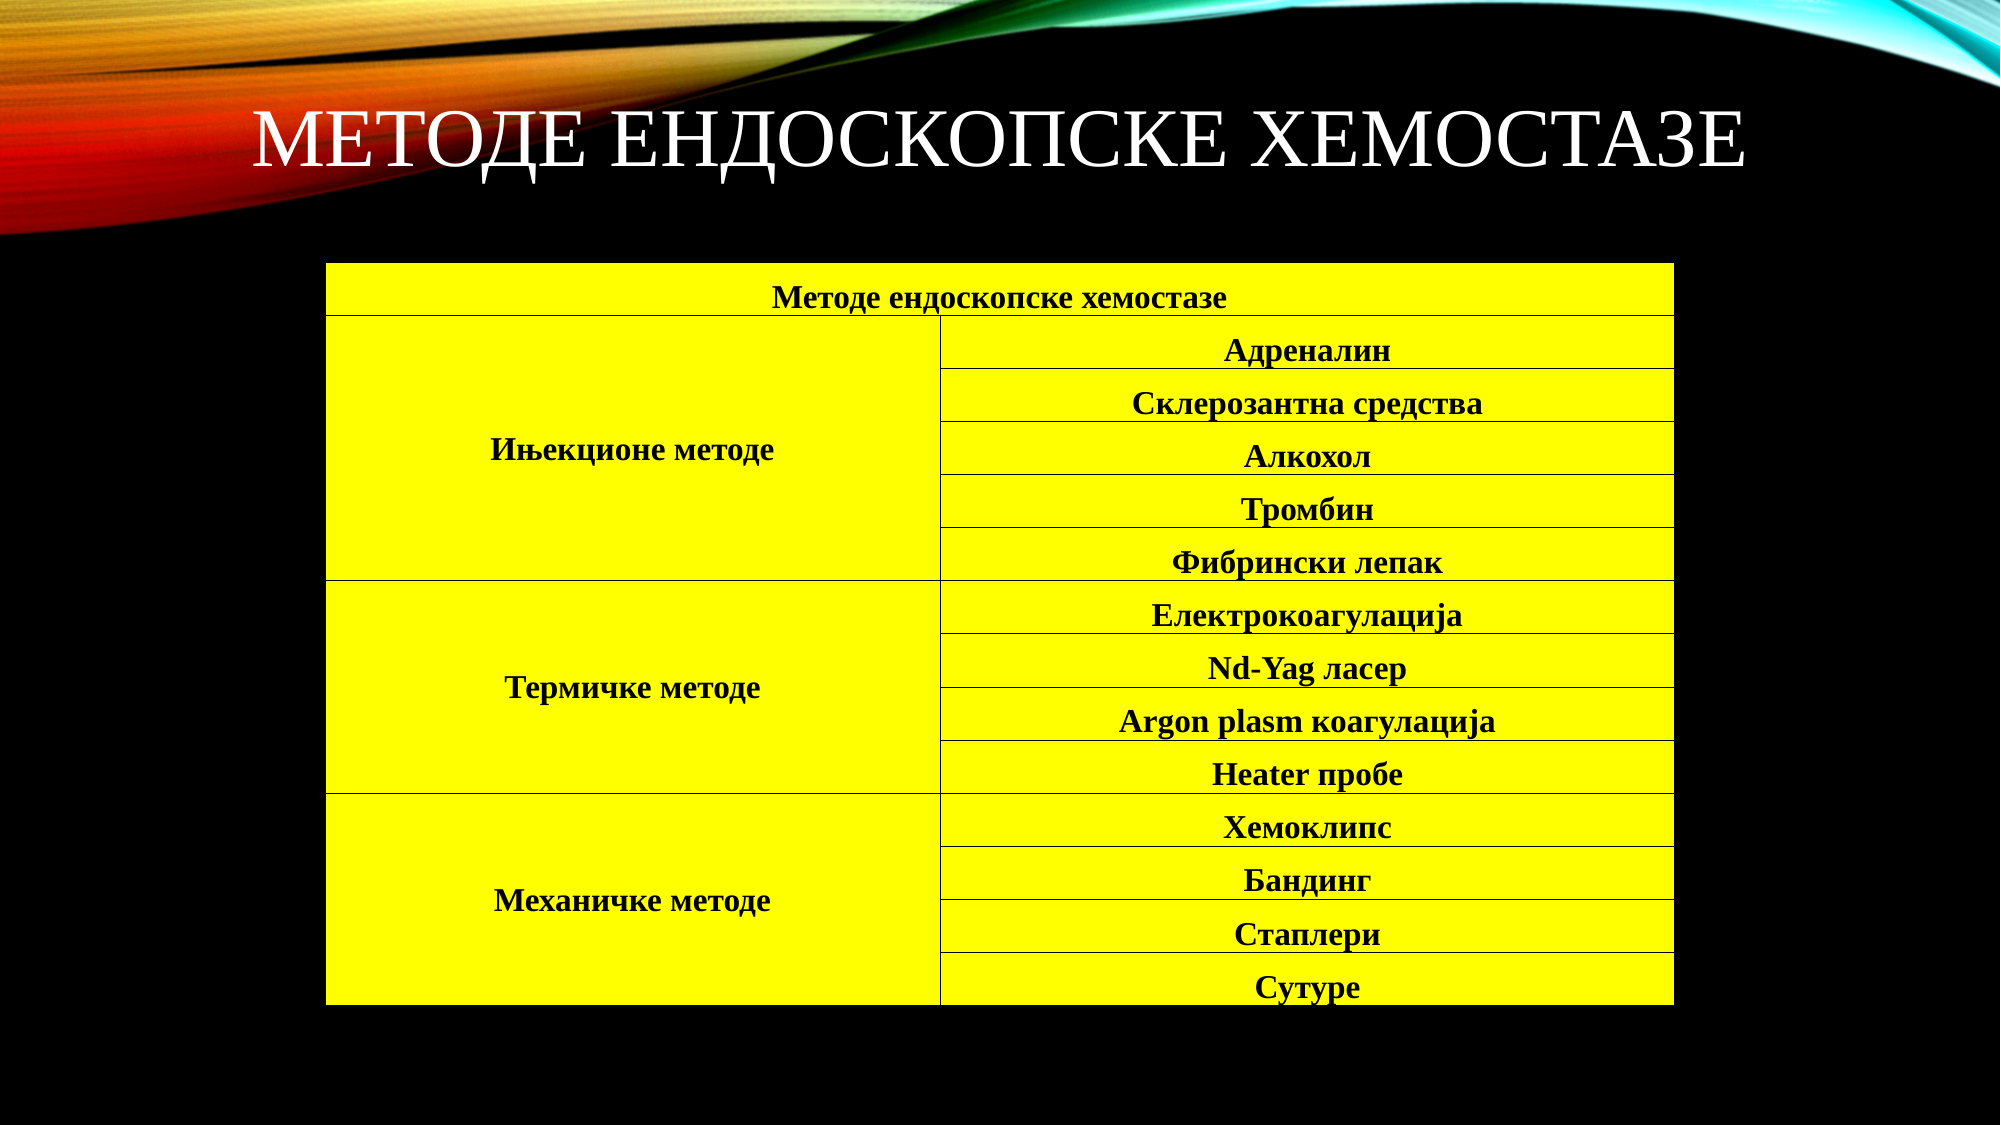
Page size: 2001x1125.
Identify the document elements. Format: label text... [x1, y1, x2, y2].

table_cell Механичке методе [326, 794, 940, 1005]
title Методе ендоскопске хемостазе [99, 45, 1900, 233]
table_cell Алкохол [941, 422, 1674, 474]
picture [0, 0, 2000, 237]
table_cell Сутуре [941, 953, 1674, 1005]
table_cell Хемоклипс [941, 794, 1674, 846]
table_cell Адреналин [941, 316, 1674, 368]
table_cell Ињекционе методе [326, 316, 940, 580]
table_header Методе ендоскопске хемостазе [326, 263, 1674, 315]
table_cell Тромбин [941, 475, 1674, 527]
table_cell Argon plasm коагулација [941, 688, 1674, 740]
table_cell Термичке методе [326, 581, 940, 793]
table_cell Heater пробе [941, 741, 1674, 793]
table_cell Фибрински лепак [941, 528, 1674, 580]
table_cell Стаплери [941, 900, 1674, 952]
table_cell Бандинг [941, 847, 1674, 899]
table_cell Nd-Yag ласер [941, 634, 1674, 687]
table_cell Електрокоагулација [941, 581, 1674, 633]
table_cell Склерозантна средства [941, 369, 1674, 421]
